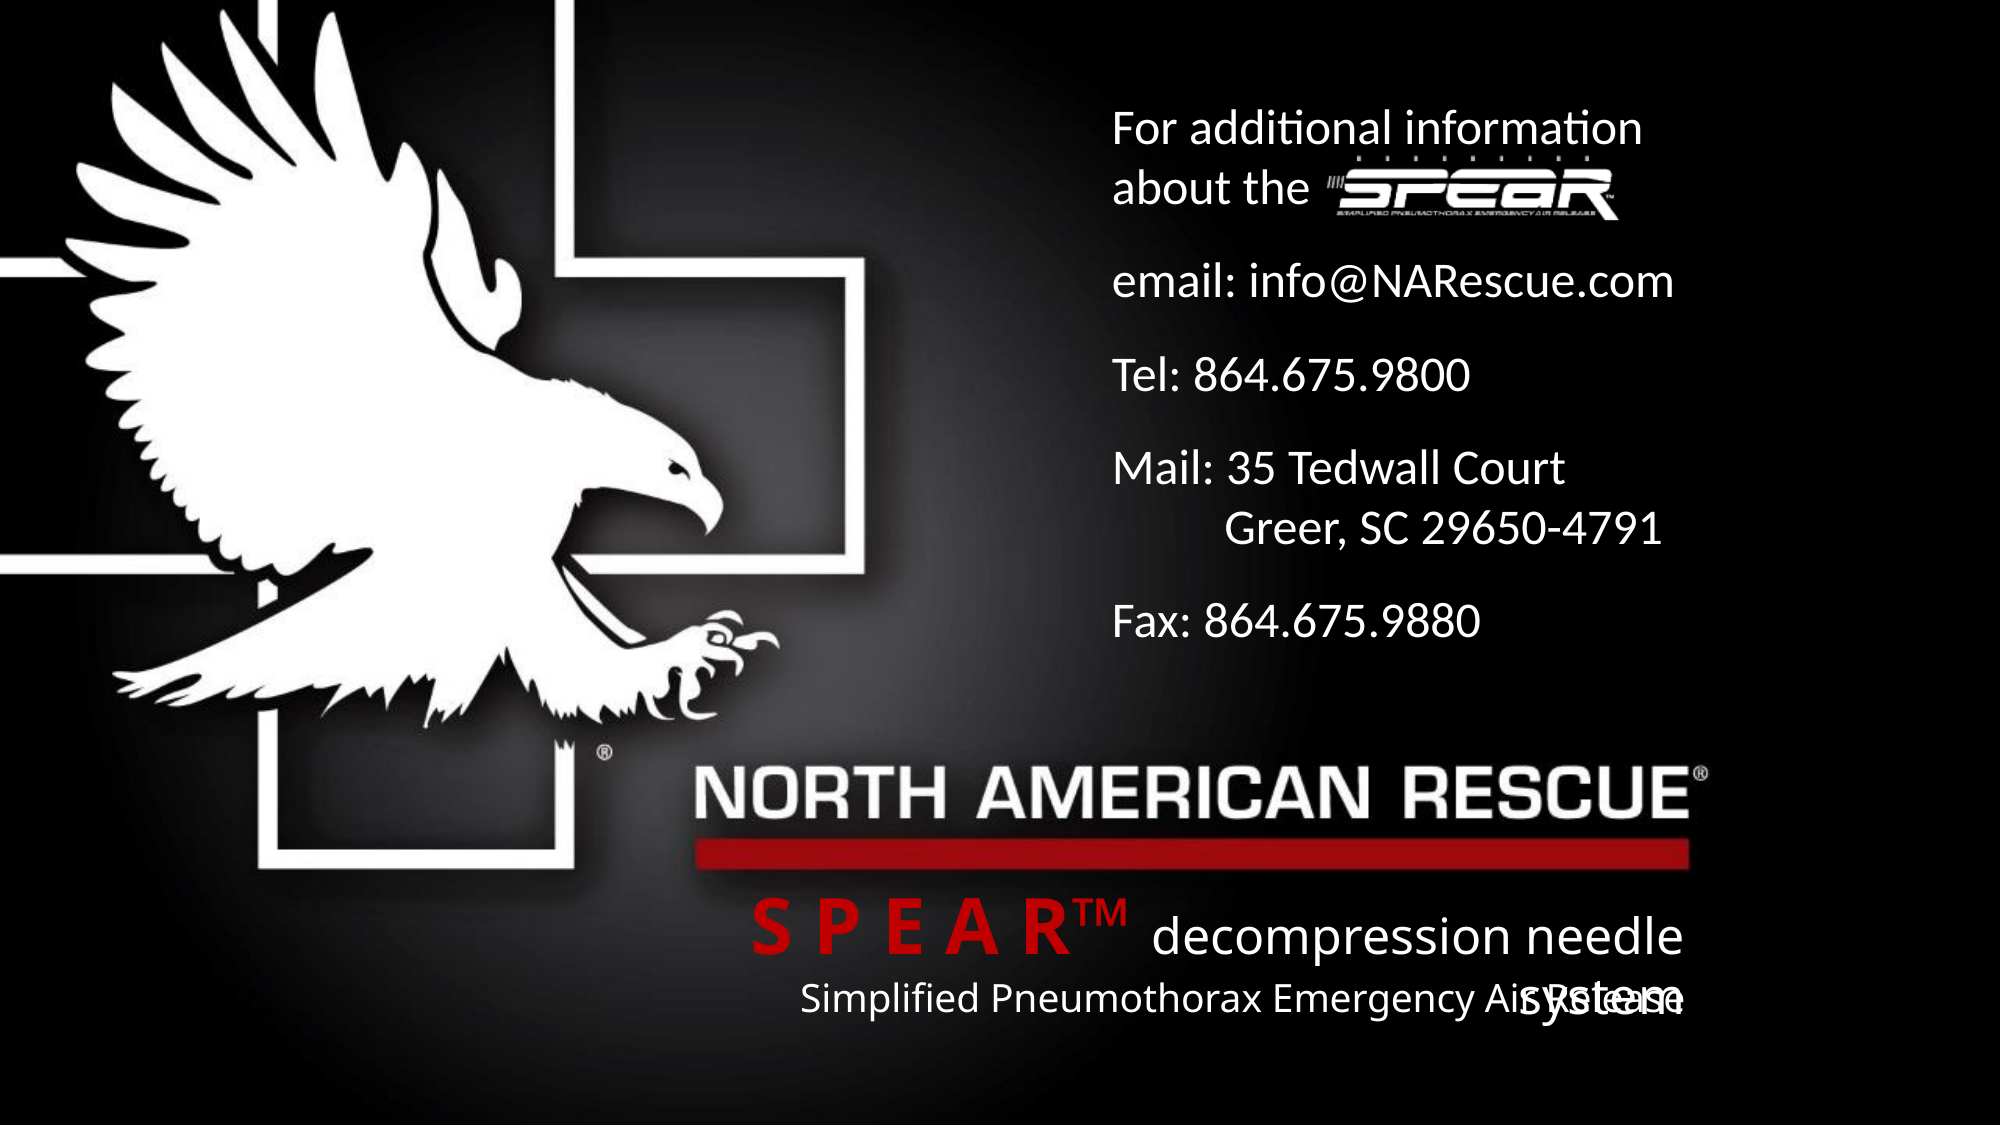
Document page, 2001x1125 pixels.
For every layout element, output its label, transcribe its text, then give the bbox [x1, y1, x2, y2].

text_box For additional information about the email: info@NARescue.com Tel: 864.675.9800 Mail: 35 Tedwall Court Greer, SC 29650-4791 Fax: 864.675.9880 [1097, 86, 1691, 655]
picture [0, 0, 2000, 1125]
list S P E A R™ decompression needle system [585, 879, 1686, 951]
list Simplified Pneumothorax Emergency Air Release [661, 971, 1686, 1041]
